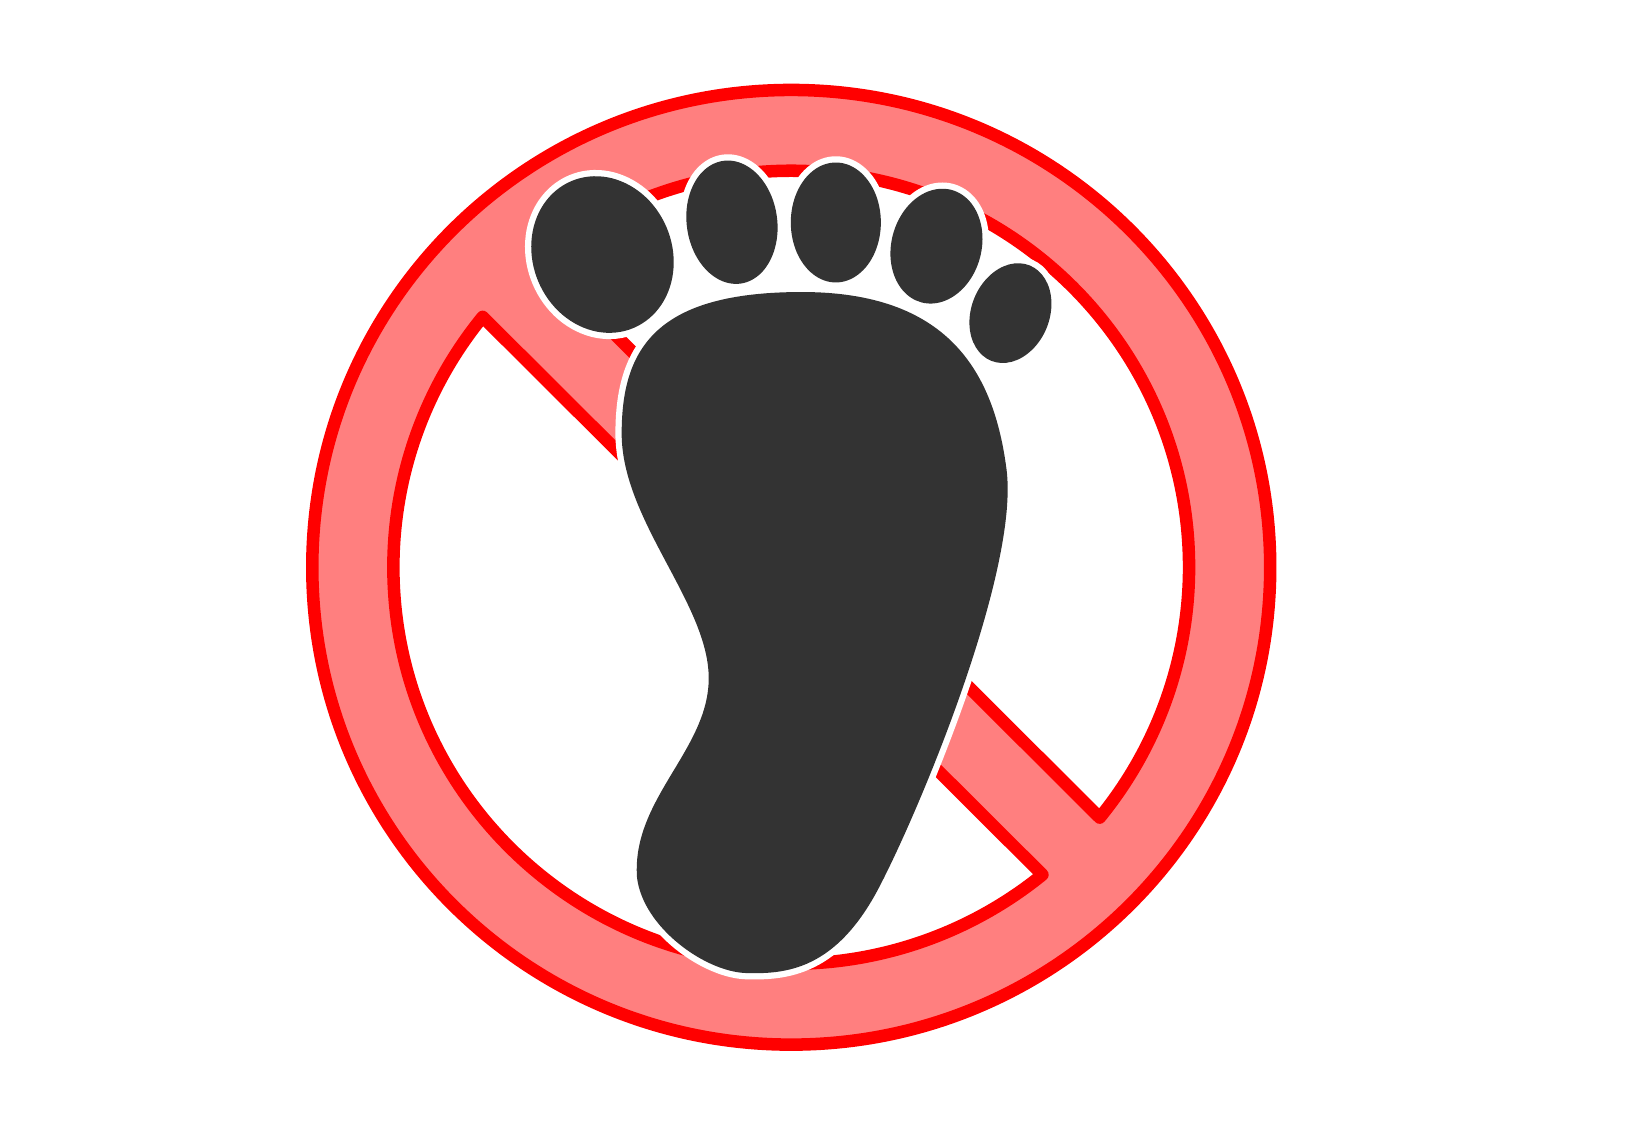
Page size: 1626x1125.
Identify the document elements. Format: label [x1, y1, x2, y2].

text_box [312, 89, 1271, 1045]
